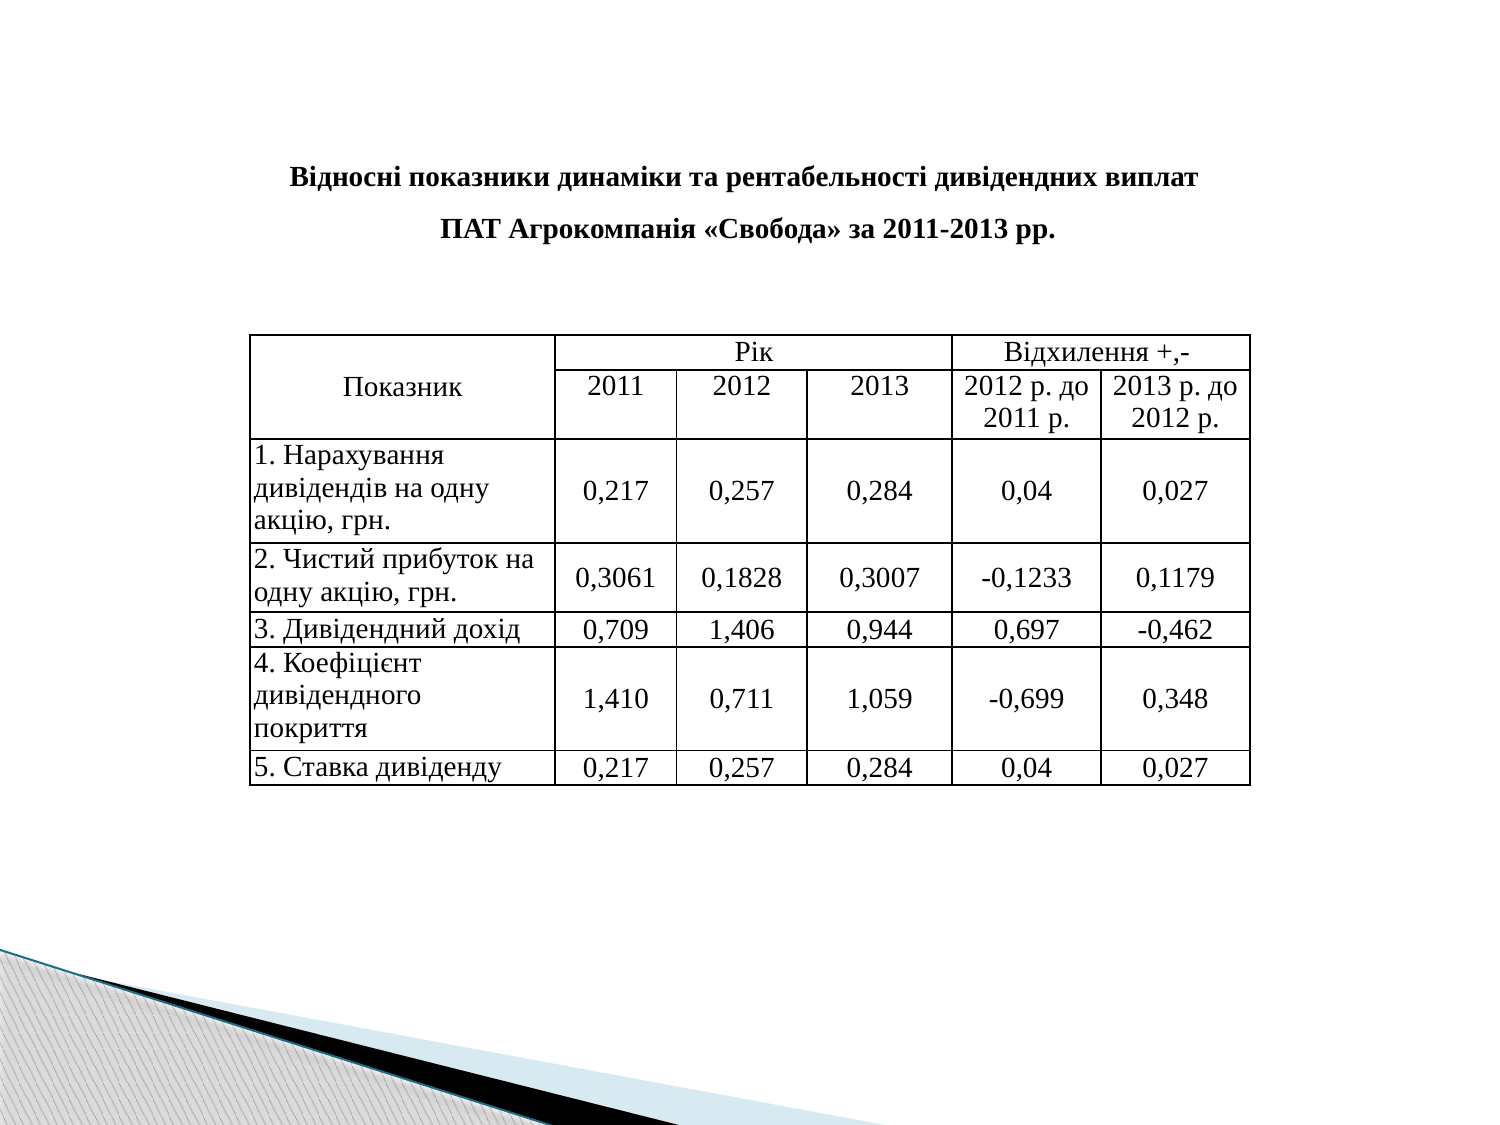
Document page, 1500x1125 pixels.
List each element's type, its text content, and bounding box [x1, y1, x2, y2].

table_cell -0,462 [1102, 613, 1249, 646]
table_cell 2013 [808, 371, 951, 438]
table_cell 0,697 [953, 613, 1100, 646]
table_cell 5. Ставка дивіденду [251, 751, 554, 784]
table_cell -0,1233 [953, 544, 1100, 611]
table_cell 0,04 [953, 751, 1100, 784]
table_cell 0,711 [677, 648, 806, 750]
text_box Відносні показники динаміки та рентабельності дивідендних виплат ПАТ Агрокомпанія «Свобода» за 2011-2013 рр. [274, 132, 1222, 298]
table_cell 1,410 [556, 648, 676, 750]
table_cell 3. Дивідендний дохід [251, 613, 554, 646]
table_cell 2011 [556, 371, 676, 438]
table_cell 0,257 [677, 751, 806, 784]
table_cell 0,709 [556, 613, 676, 646]
table_cell 0,217 [556, 751, 676, 784]
table_cell 2012 [677, 371, 806, 438]
table_cell 1,406 [677, 613, 806, 646]
table_cell 1. Нарахування дивідендів на одну акцію, грн. [251, 440, 554, 542]
table_cell 2012 р. до 2011 р. [953, 371, 1100, 438]
table_header Відхилення +,- [953, 336, 1249, 369]
table_cell 0,1179 [1102, 544, 1249, 611]
table_cell 4. Коефіцієнт дивідендного покриття [251, 648, 554, 750]
table_cell 0,348 [1102, 648, 1249, 750]
table_cell 0,284 [808, 751, 951, 784]
table_header Рік [556, 336, 951, 369]
table_cell 0,027 [1102, 751, 1249, 784]
table_cell 1,059 [808, 648, 951, 750]
table_cell 0,944 [808, 613, 951, 646]
table_header Показник [251, 336, 554, 438]
table_cell 2013 р. до 2012 р. [1102, 371, 1249, 438]
table_cell -0,699 [953, 648, 1100, 750]
table_cell 0,3061 [556, 544, 676, 611]
table_cell 0,284 [808, 440, 951, 542]
table_cell 0,04 [953, 440, 1100, 542]
table_cell 0,257 [677, 440, 806, 542]
table_cell 0,3007 [808, 544, 951, 611]
table_cell 0,1828 [677, 544, 806, 611]
table_cell 2. Чистий прибуток на одну акцію, грн. [251, 544, 554, 611]
table_cell 0,217 [556, 440, 676, 542]
table_cell 0,027 [1102, 440, 1249, 542]
